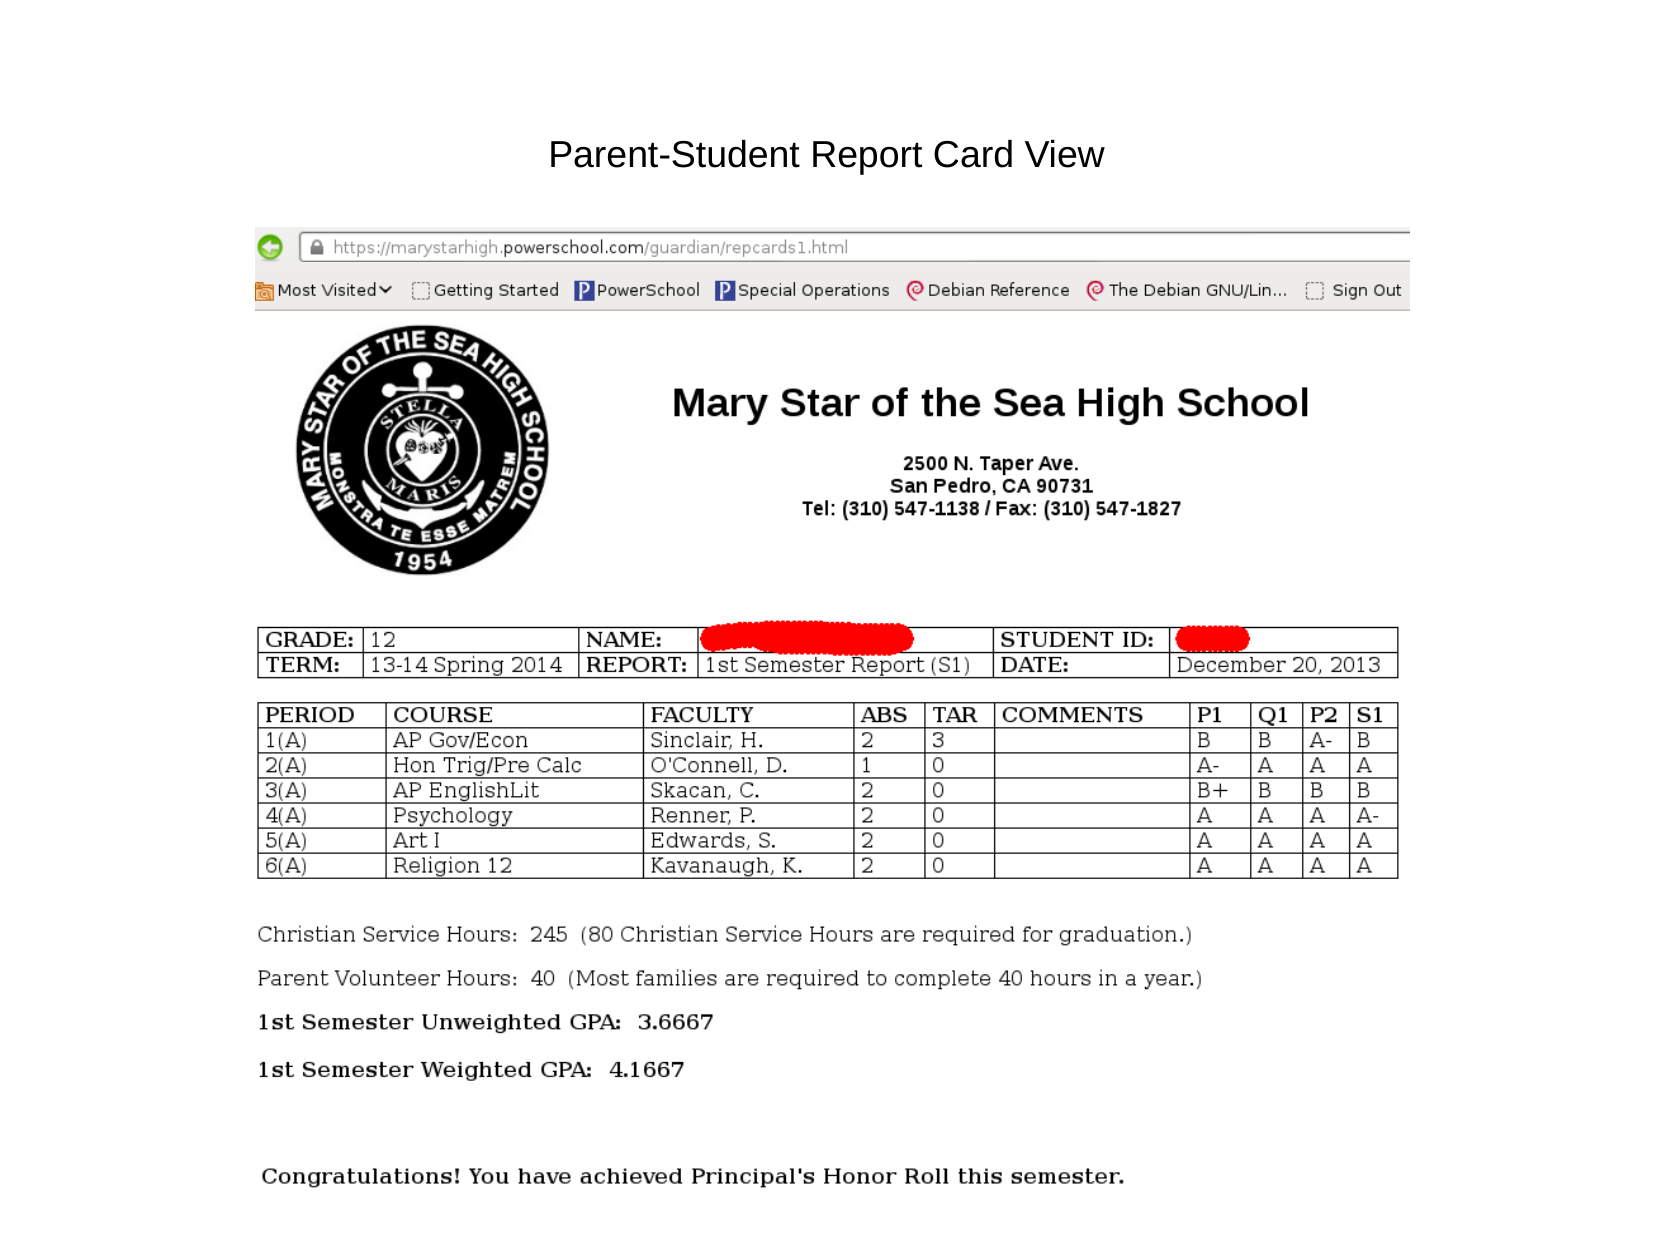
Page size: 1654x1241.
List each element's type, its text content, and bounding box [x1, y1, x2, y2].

picture [255, 227, 1411, 1201]
text_box Parent-Student Report Card View [82, 49, 1571, 257]
